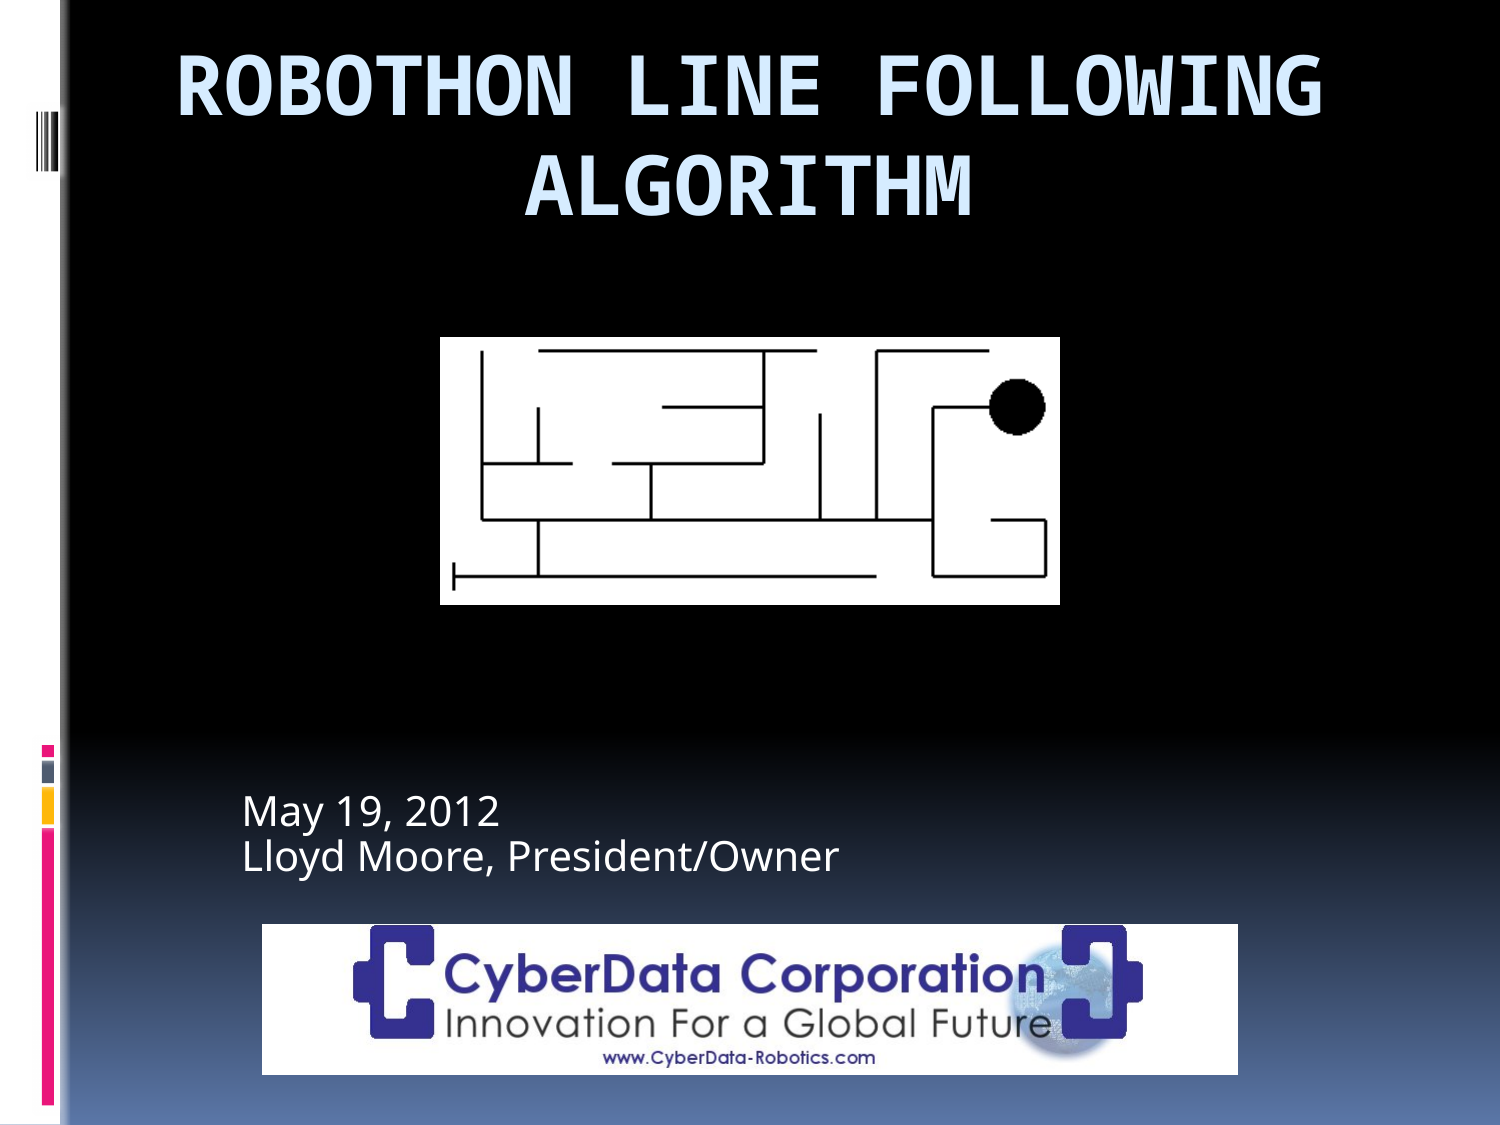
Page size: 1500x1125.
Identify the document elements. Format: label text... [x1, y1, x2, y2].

picture [440, 336, 1060, 606]
title Robothon Line Following Algorithm [112, 24, 1388, 267]
subtitle May 19, 2012 Lloyd Moore, President/Owner [225, 699, 1275, 888]
picture [261, 924, 1238, 1076]
